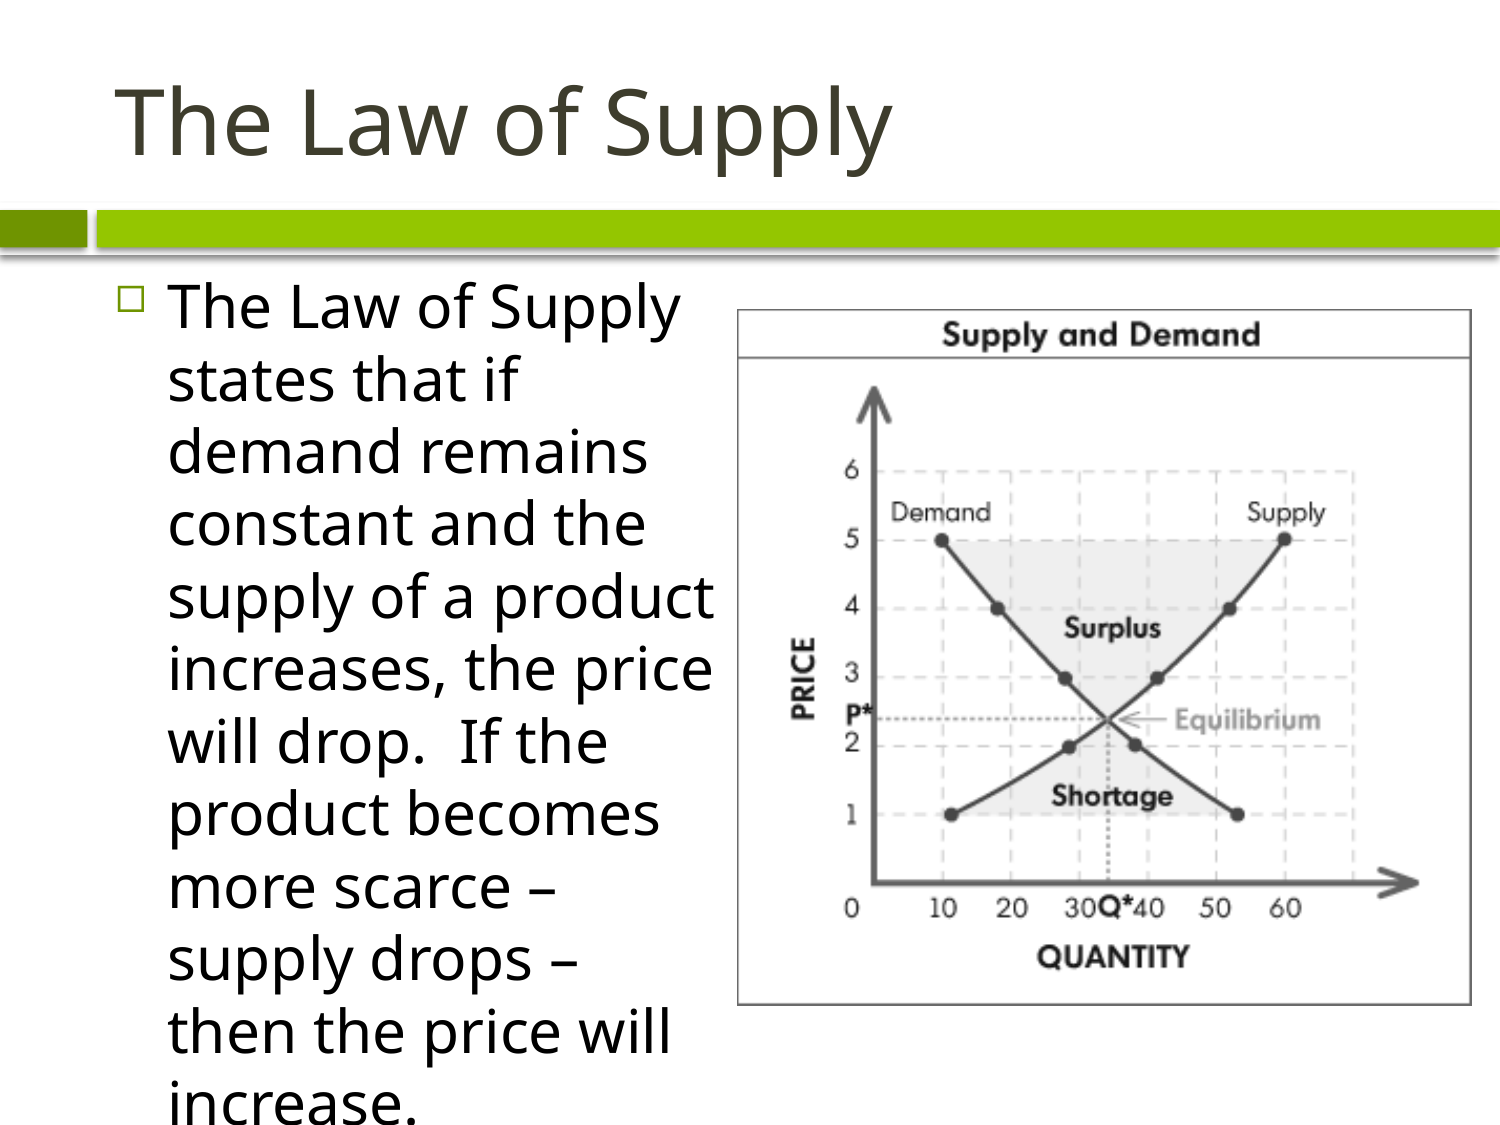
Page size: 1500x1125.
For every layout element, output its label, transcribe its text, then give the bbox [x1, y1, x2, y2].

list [737, 309, 1472, 1006]
title The Law of Supply [99, 37, 1438, 200]
list The Law of Supply states that if demand remains constant and the supply of a product increases, the price will drop. If the product becomes more scarce – supply drops – then the price will increase. [99, 260, 738, 1011]
